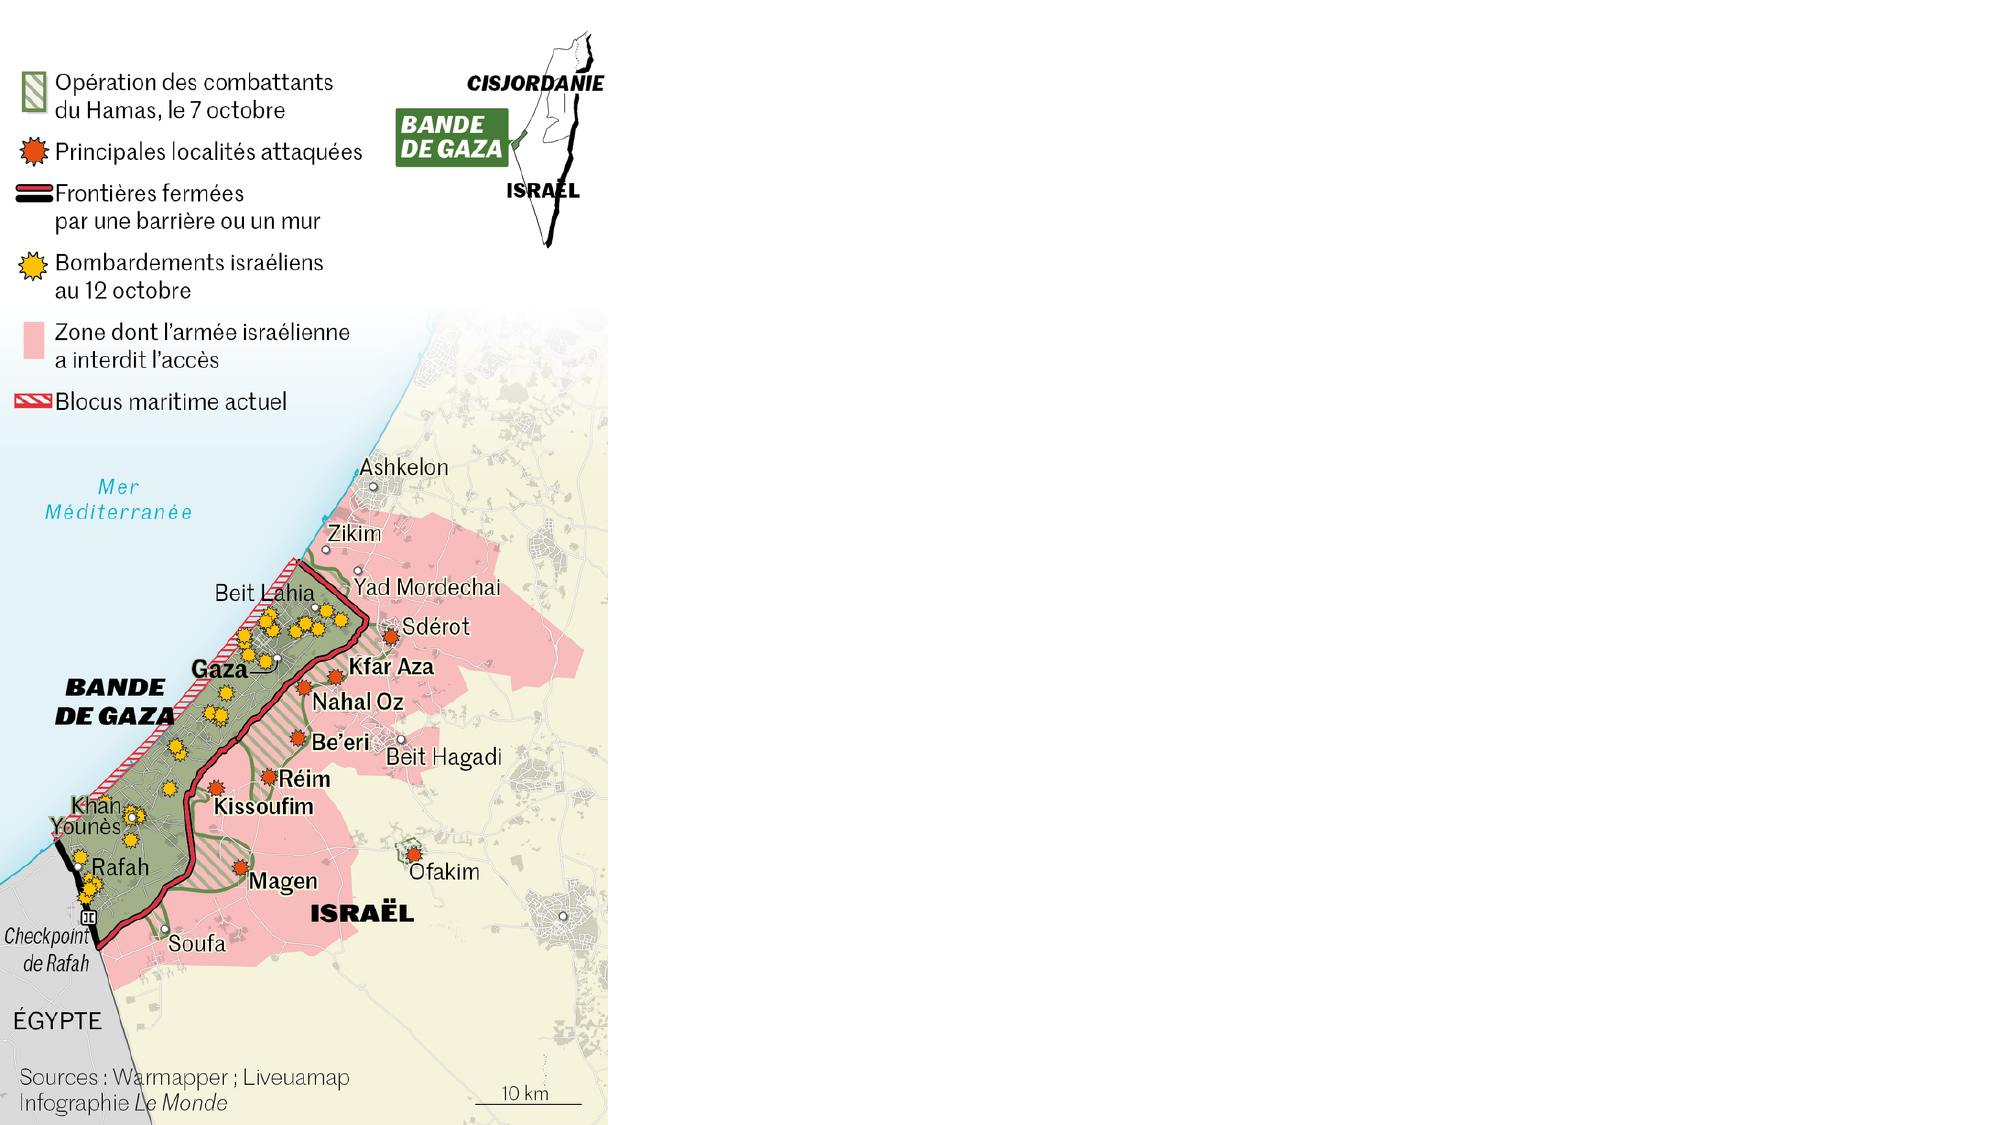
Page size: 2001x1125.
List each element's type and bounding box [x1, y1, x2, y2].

text_box [0, 0, 608, 1125]
